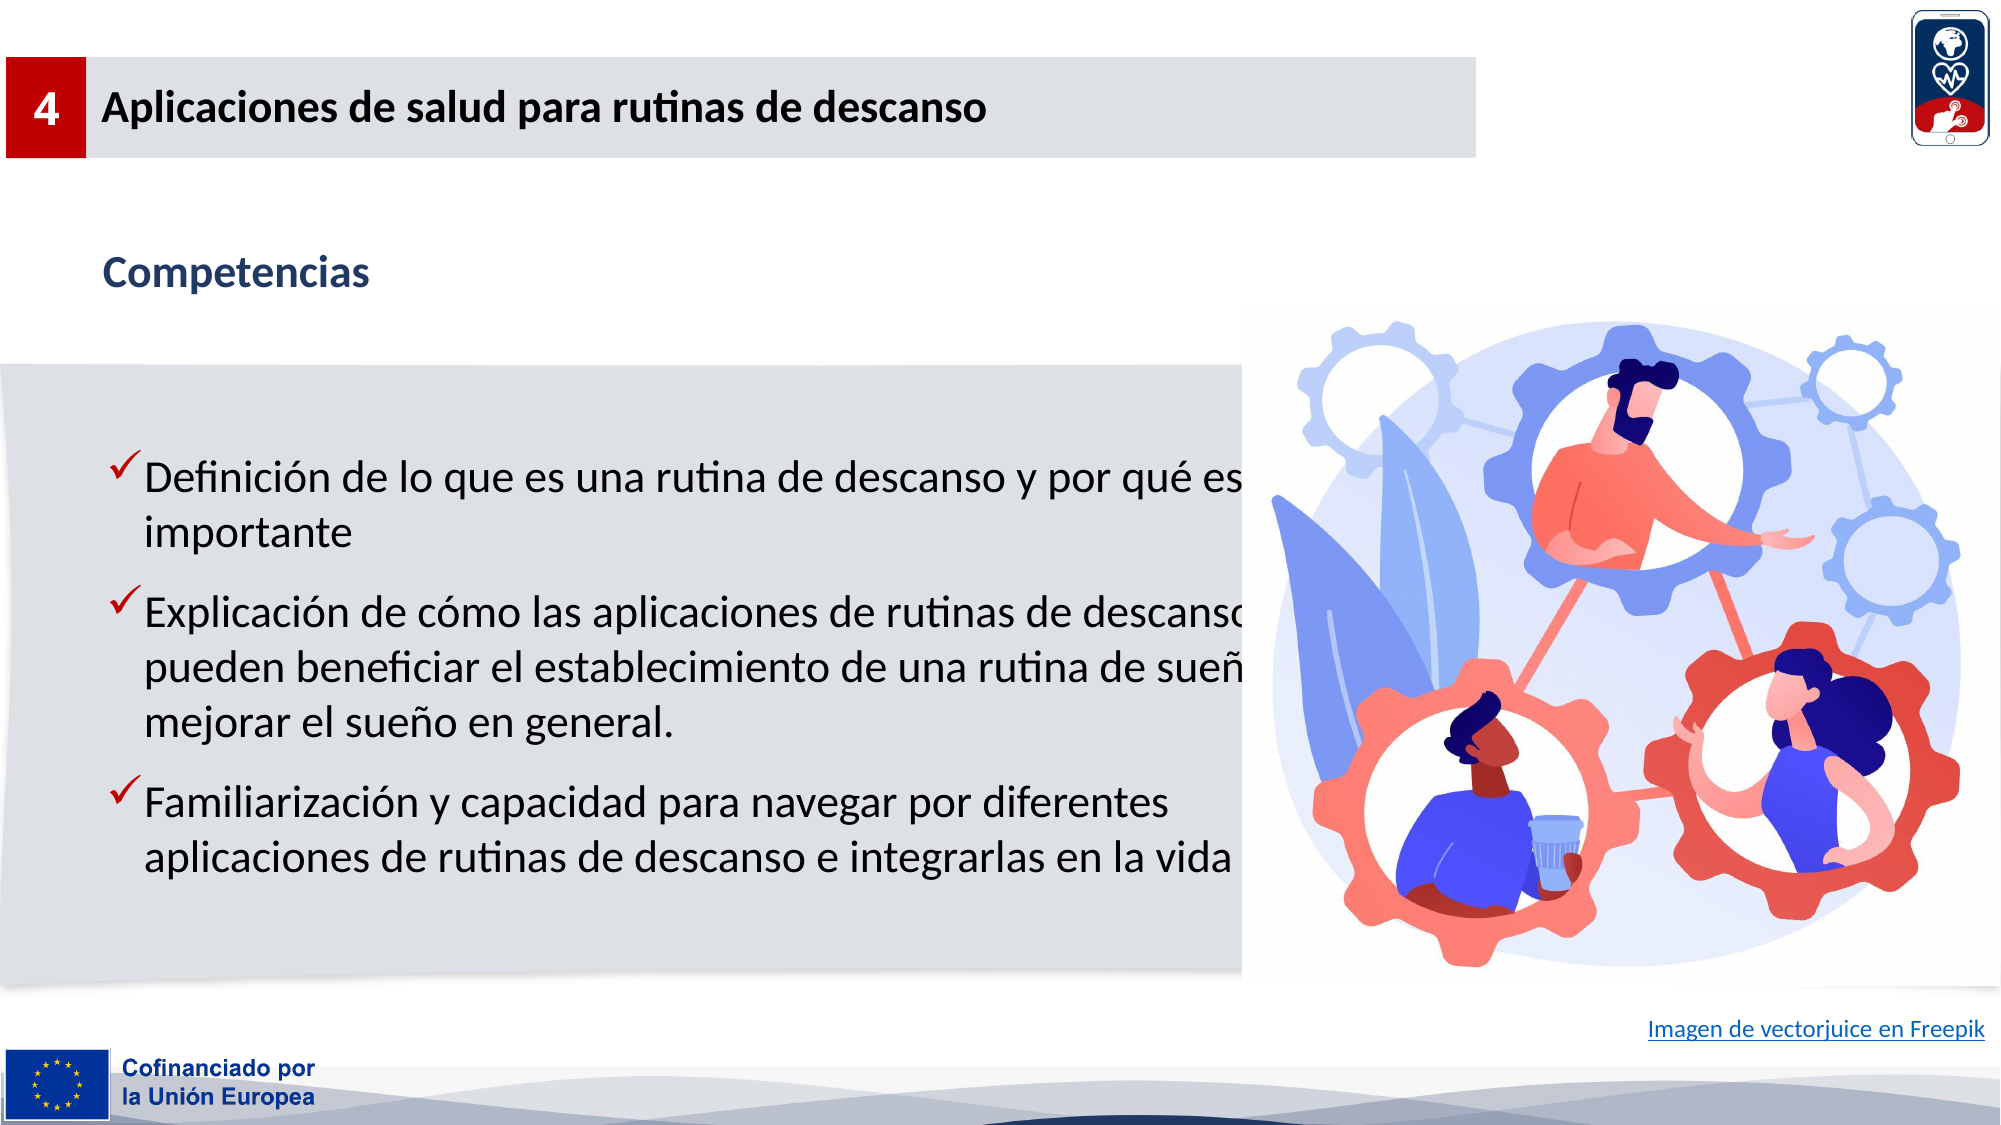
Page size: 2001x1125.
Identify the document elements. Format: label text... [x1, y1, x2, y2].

text_box 4 [18, 71, 87, 142]
text_box Imagen de vectorjuice en Freepik [561, 1005, 2000, 1051]
picture [0, 1044, 2001, 1125]
text_box [5, 56, 87, 159]
picture [1911, 10, 1990, 146]
picture [1241, 302, 2000, 986]
list Definición de lo que es una rutina de descanso y por qué es importante Explicación de cómo las aplicaciones de rutinas de descanso pueden beneficiar el establecimiento de una rutina de sueño y mejorar el sueño en general. Familiarización y capacidad para navegar por diferentes aplicaciones de rutinas de descanso e integrarlas en la vida diaria. [91, 439, 1241, 986]
text_box Aplicaciones de salud para rutinas de descanso [86, 57, 1477, 158]
text_box Competencias [87, 221, 1813, 324]
